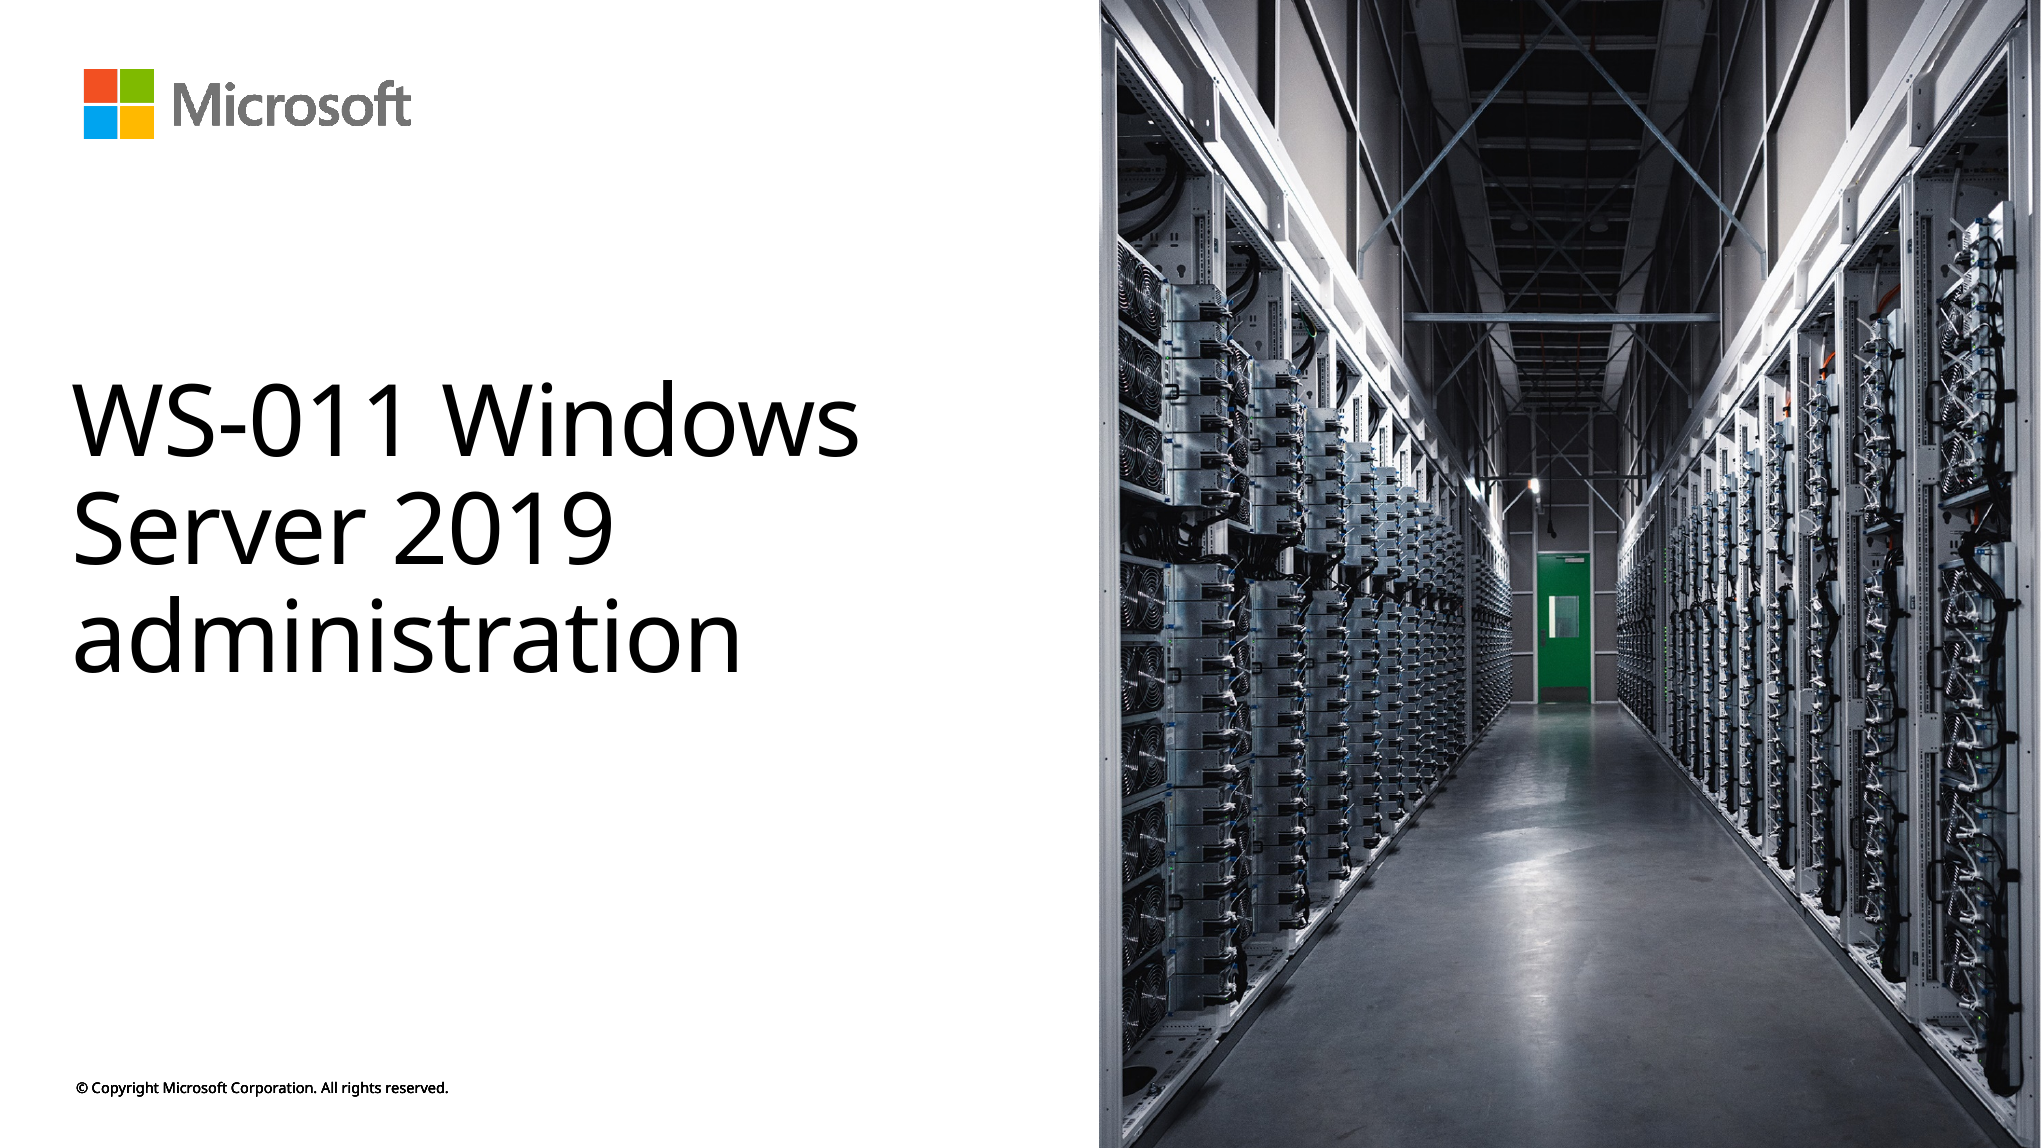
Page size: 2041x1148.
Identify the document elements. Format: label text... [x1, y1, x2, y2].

title WS-011 Windows Server 2019 administration [71, 423, 981, 724]
picture [1099, 0, 2041, 1148]
picture [14, 0, 480, 209]
